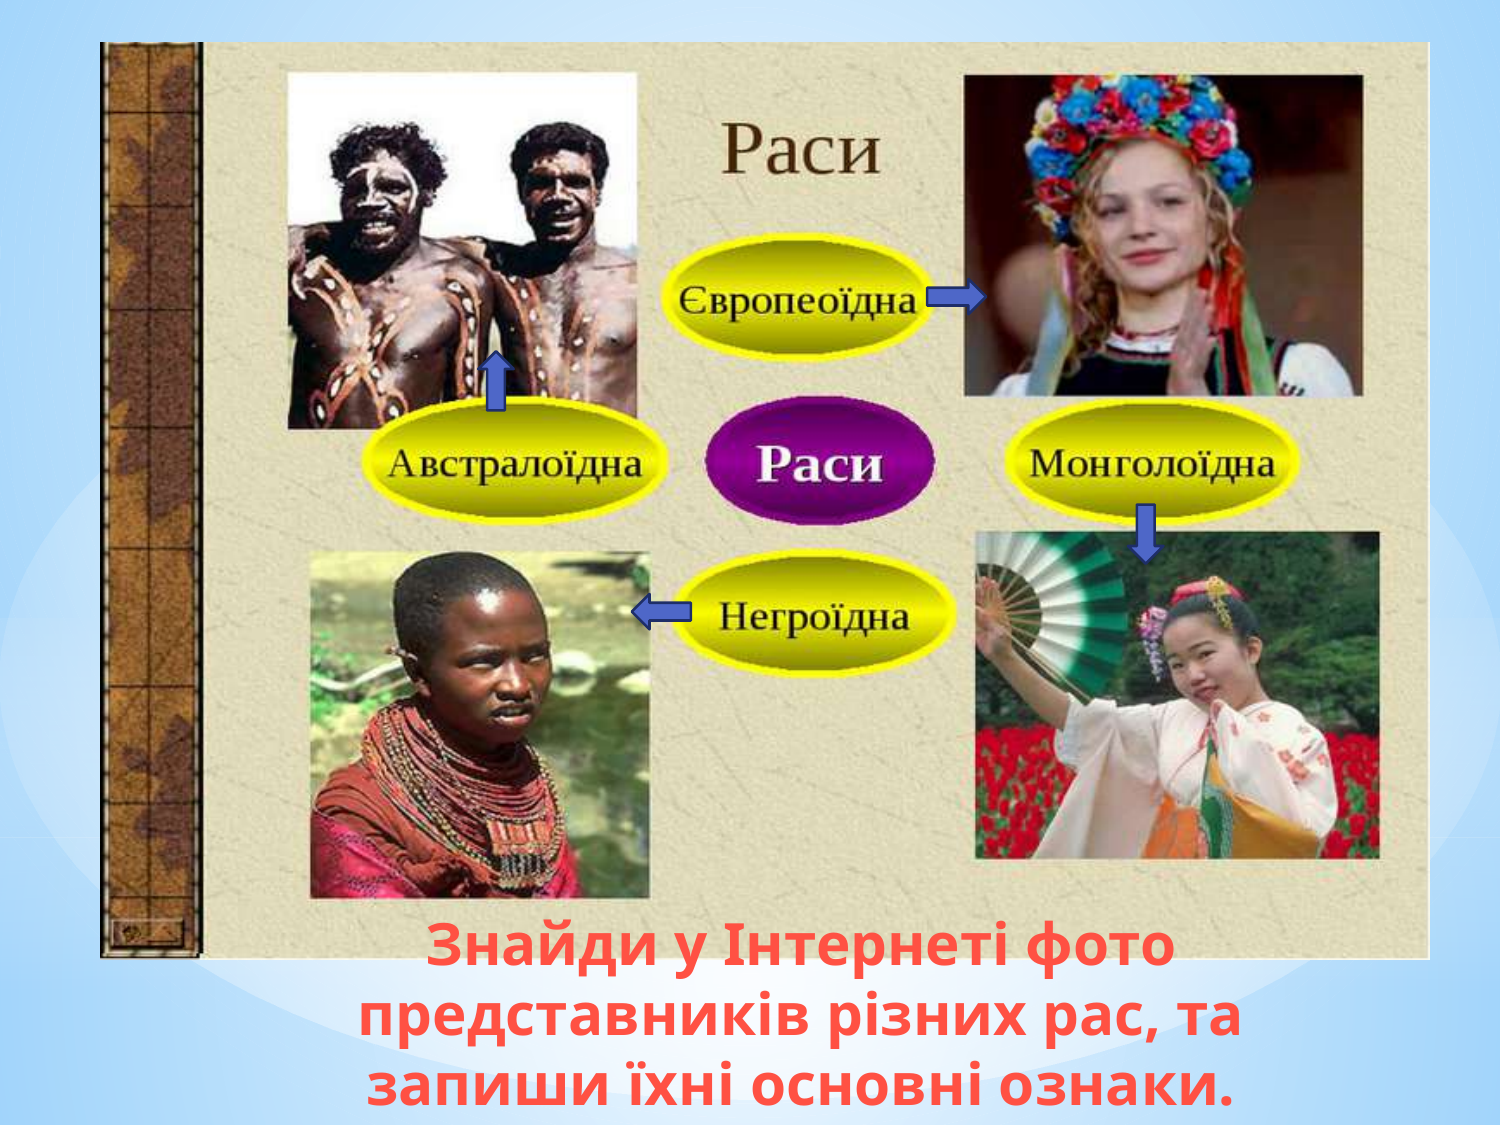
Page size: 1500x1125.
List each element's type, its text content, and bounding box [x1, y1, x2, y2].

picture [100, 42, 1430, 960]
text_box Знайди у Інтернеті фото представників різних рас, та запиши їхні основні ознаки. [233, 968, 1368, 1125]
